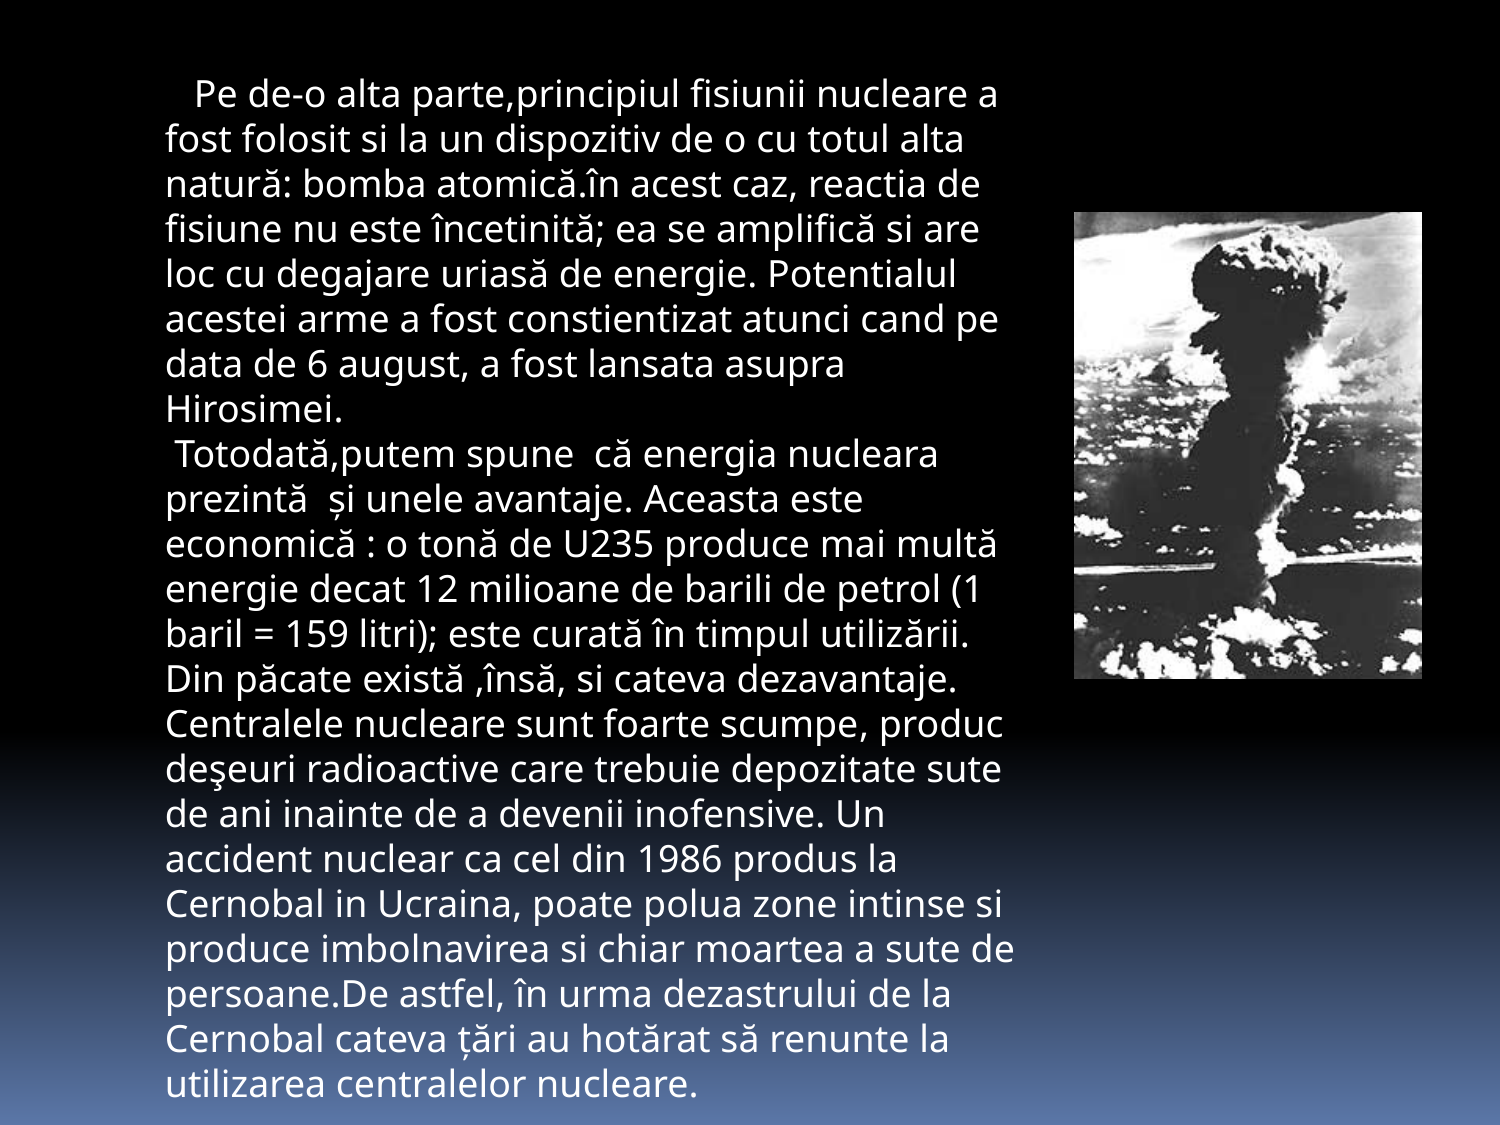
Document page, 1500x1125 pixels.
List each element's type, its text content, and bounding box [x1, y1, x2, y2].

text_box Pe de-o alta parte,principiul fisiunii nucleare a fost folosit si la un dispozitiv de o cu totul alta natură: bomba atomică.în acest caz, reactia de fisiune nu este încetinită; ea se amplifică si are loc cu degajare uriasă de energie. Potentialul acestei arme a fost constientizat atunci cand pe data de 6 august, a fost lansata asupra Hirosimei. Totodată,putem spune că energia nucleara prezintă şi unele avantaje. Aceasta este economică : o tonă de U235 produce mai multă energie decat 12 milioane de barili de petrol (1 baril = 159 litri); este curată în timpul utilizării. Din păcate există ,însă, si cateva dezavantaje. Centralele nucleare sunt foarte scumpe, produc deşeuri radioactive care trebuie depozitate sute de ani inainte de a devenii inofensive. Un accident nuclear ca cel din 1986 produs la Cernobal in Ucraina, poate polua zone intinse si produce imbolnavirea si chiar moartea a sute de persoane.De astfel, în urma dezastrului de la Cernobal cateva ţări au hotărat să renunte la utilizarea centralelor nucleare. [149, 62, 1038, 1125]
picture [1074, 212, 1423, 679]
